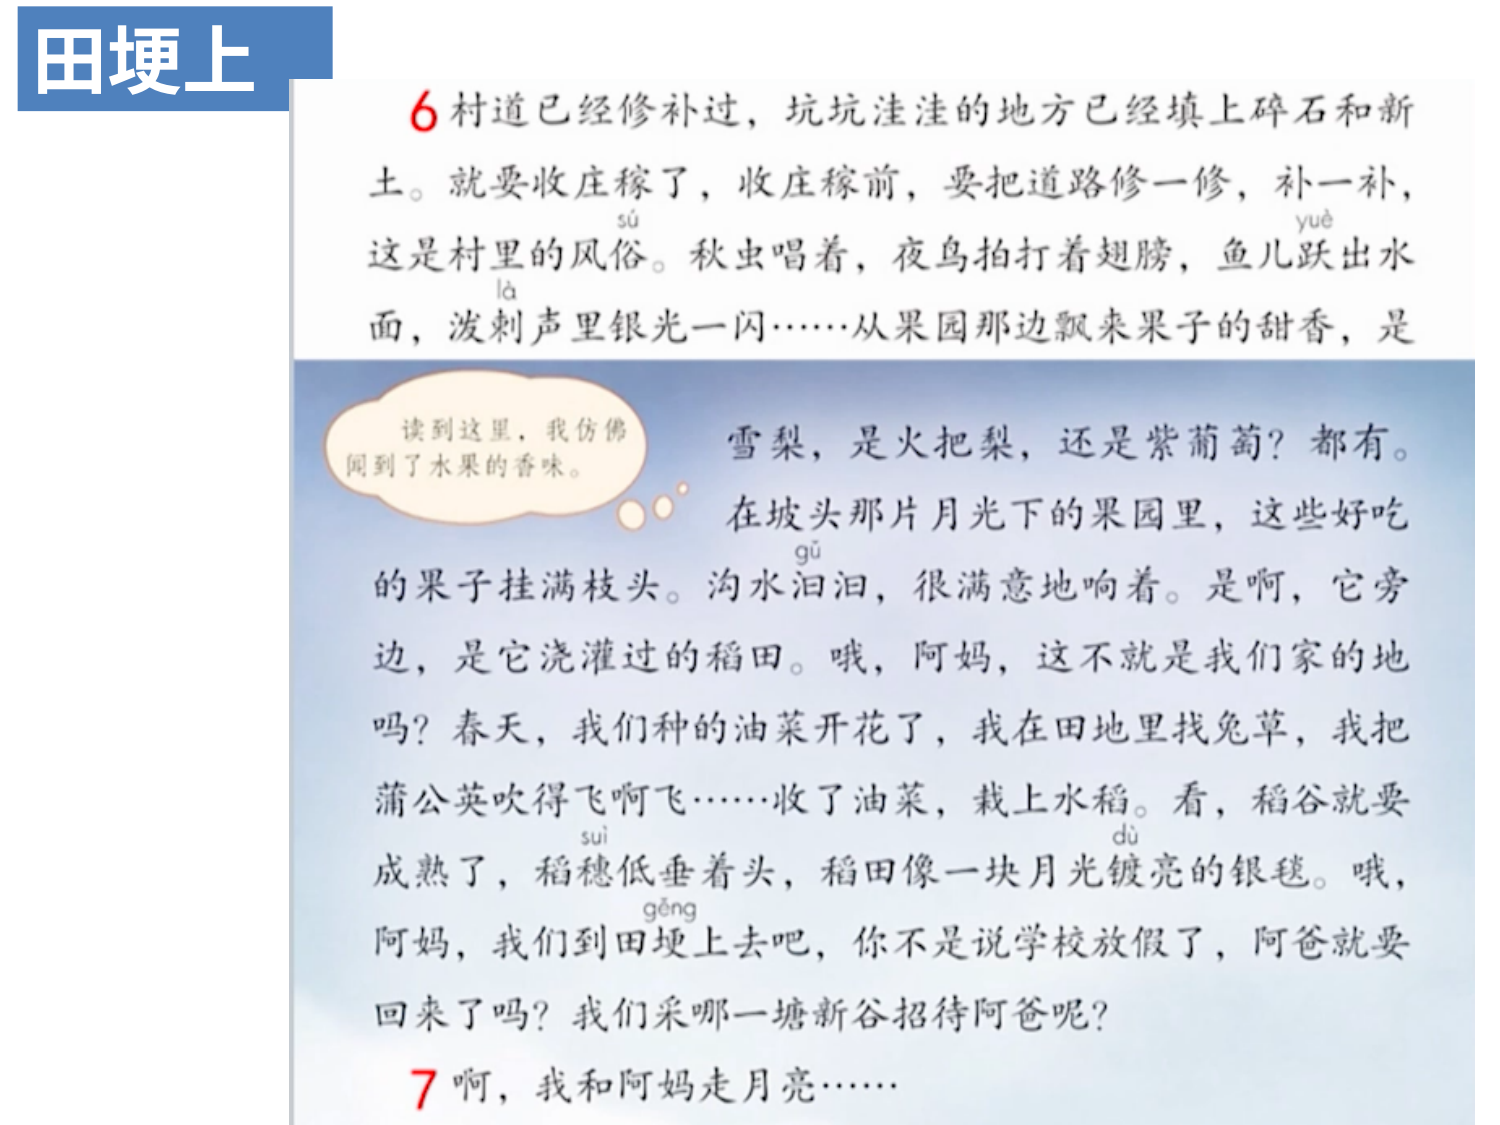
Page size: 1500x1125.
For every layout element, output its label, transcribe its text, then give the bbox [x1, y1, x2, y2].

text_box 田埂上 [17, 6, 333, 112]
picture [288, 79, 1475, 1125]
